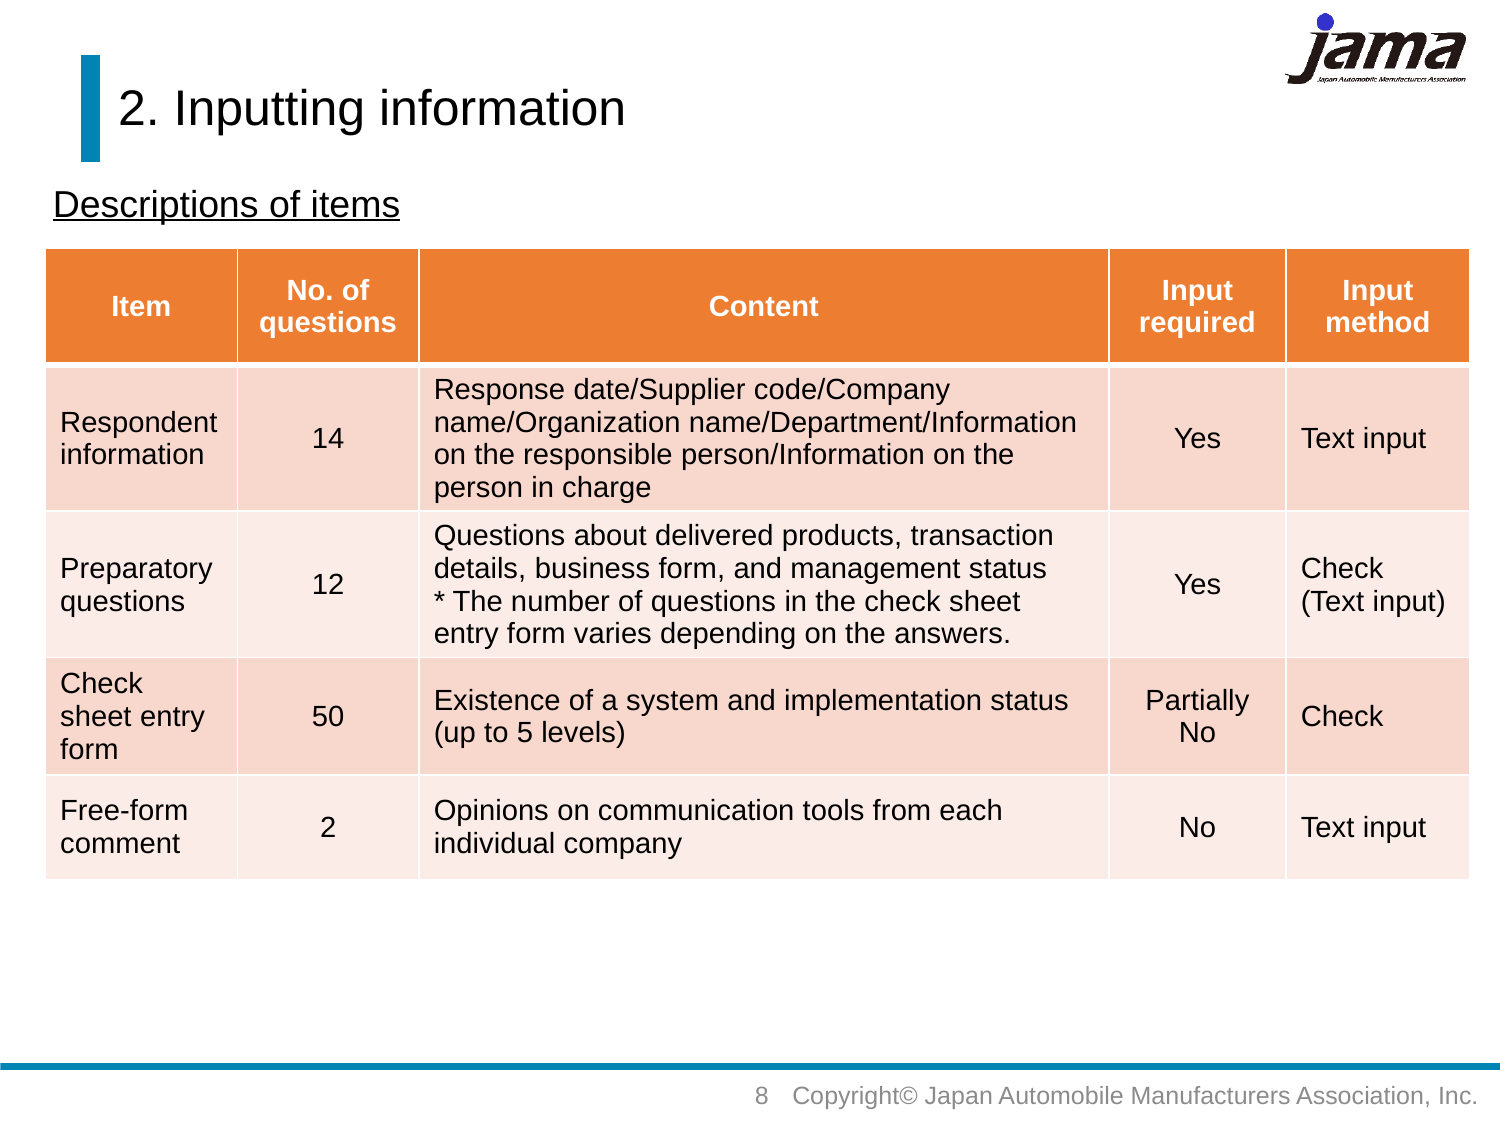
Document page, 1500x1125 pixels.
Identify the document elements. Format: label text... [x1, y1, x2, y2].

table_cell Response date/Supplier code/Company name/Organization name/Department/Information on the responsible person/Information on the person in charge [420, 368, 1108, 510]
table_cell Check [1287, 658, 1469, 774]
table_cell Text input [1287, 368, 1469, 510]
table_cell Free-form comment [46, 776, 237, 879]
table_header Content [420, 249, 1108, 362]
slide_number 8 [592, 1065, 931, 1125]
table_cell Yes [1110, 368, 1285, 510]
title 2. Inputting information [103, 59, 1397, 159]
table_cell Text input [1287, 776, 1469, 879]
table_header No. of questions [238, 249, 418, 362]
list Descriptions of items [37, 177, 1332, 248]
table_cell Existence of a system and implementation status (up to 5 levels) [420, 658, 1108, 774]
table_cell 50 [238, 658, 418, 774]
table_cell Opinions on communication tools from each individual company [420, 776, 1108, 879]
table_cell Check sheet entry form [46, 658, 237, 774]
table_cell Respondent information [46, 368, 237, 510]
table_cell 14 [238, 368, 418, 510]
table_cell Questions about delivered products, transaction details, business form, and management status * The number of questions in the check sheet entry form varies depending on the answers. [420, 512, 1108, 657]
table_cell Preparatory questions [46, 512, 237, 657]
table_cell Check (Text input) [1287, 512, 1469, 657]
table_header Input method [1287, 249, 1469, 362]
table_cell No [1110, 776, 1285, 879]
table_header Item [46, 249, 237, 362]
footer Copyright© Japan Automobile Manufacturers Association, Inc. [931, 1065, 1500, 1125]
table_cell Partially No [1110, 658, 1285, 774]
table_header Input required [1110, 249, 1285, 362]
picture [1285, 13, 1466, 84]
table_cell Yes [1110, 512, 1285, 657]
table_cell 2 [238, 776, 418, 879]
table_cell 12 [238, 512, 418, 657]
